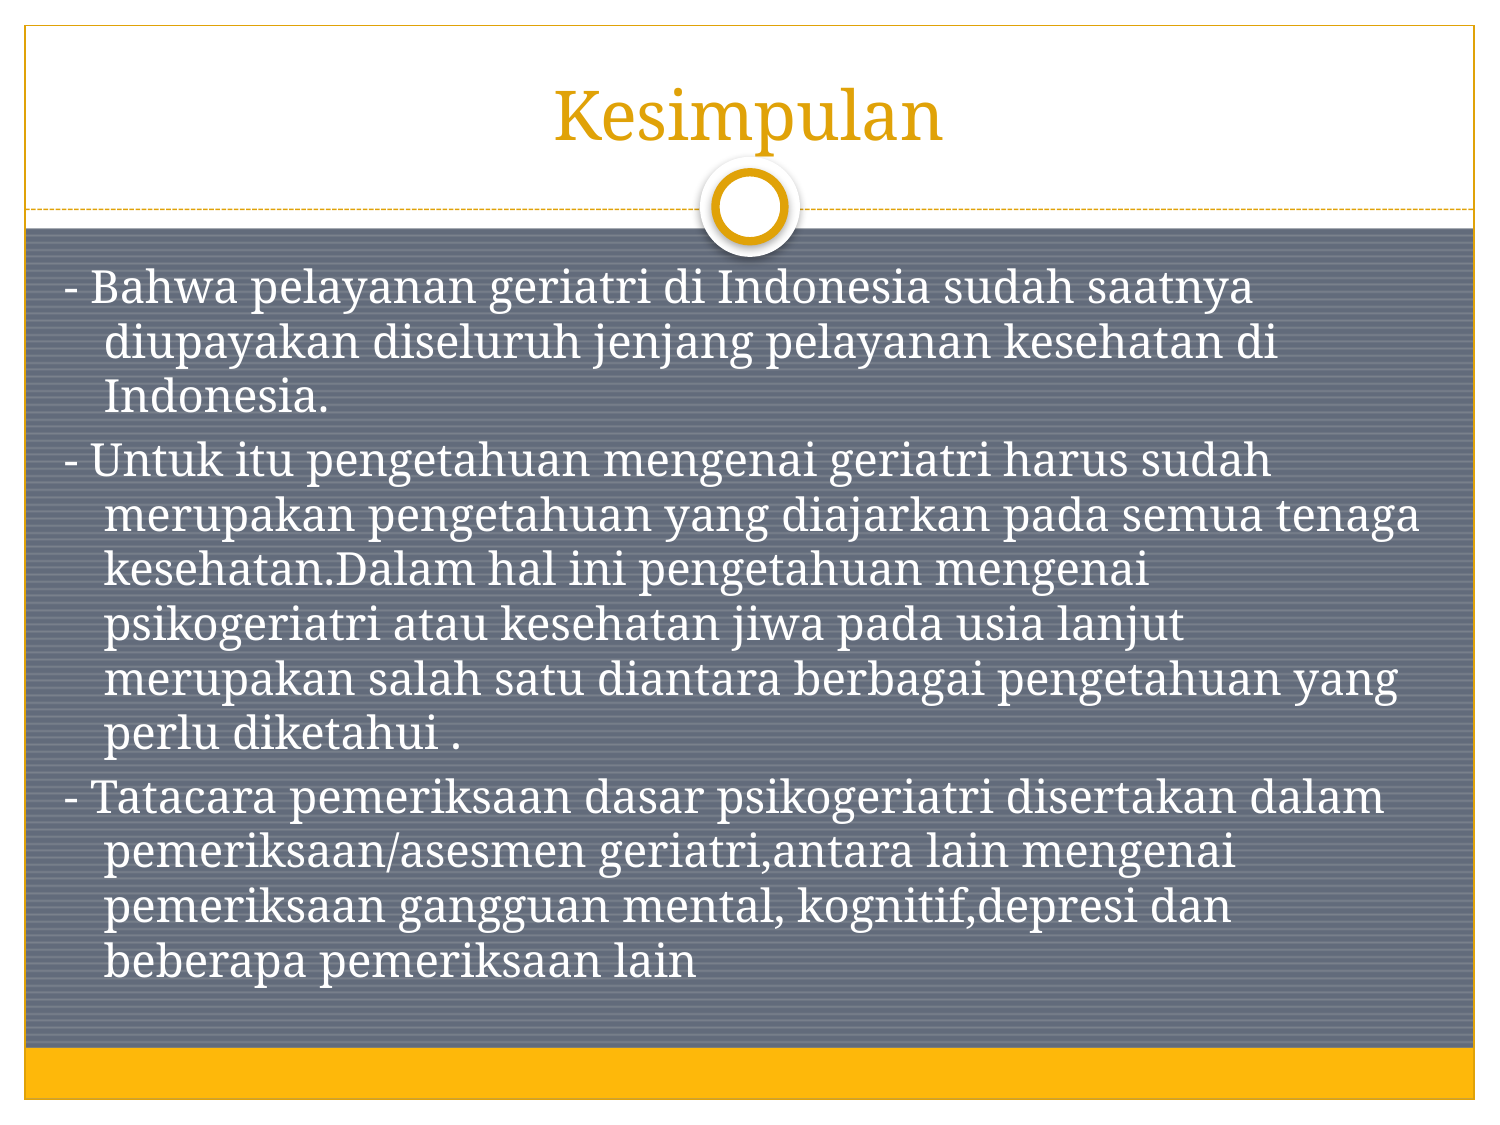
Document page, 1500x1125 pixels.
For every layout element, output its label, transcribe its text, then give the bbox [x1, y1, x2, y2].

title Kesimpulan [49, 37, 1450, 162]
list - Bahwa pelayanan geriatri di Indonesia sudah saatnya diupayakan diseluruh jenjang pelayanan kesehatan di Indonesia. - Untuk itu pengetahuan mengenai geriatri harus sudah merupakan pengetahuan yang diajarkan pada semua tenaga kesehatan.Dalam hal ini pengetahuan mengenai psikogeriatri atau kesehatan jiwa pada usia lanjut merupakan salah satu diantara berbagai pengetahuan yang perlu diketahui . - Tatacara pemeriksaan dasar psikogeriatri disertakan dalam pemeriksaan/asesmen geriatri,antara lain mengenai pemeriksaan gangguan mental, kognitif,depresi dan beberapa pemeriksaan lain [49, 250, 1445, 1001]
